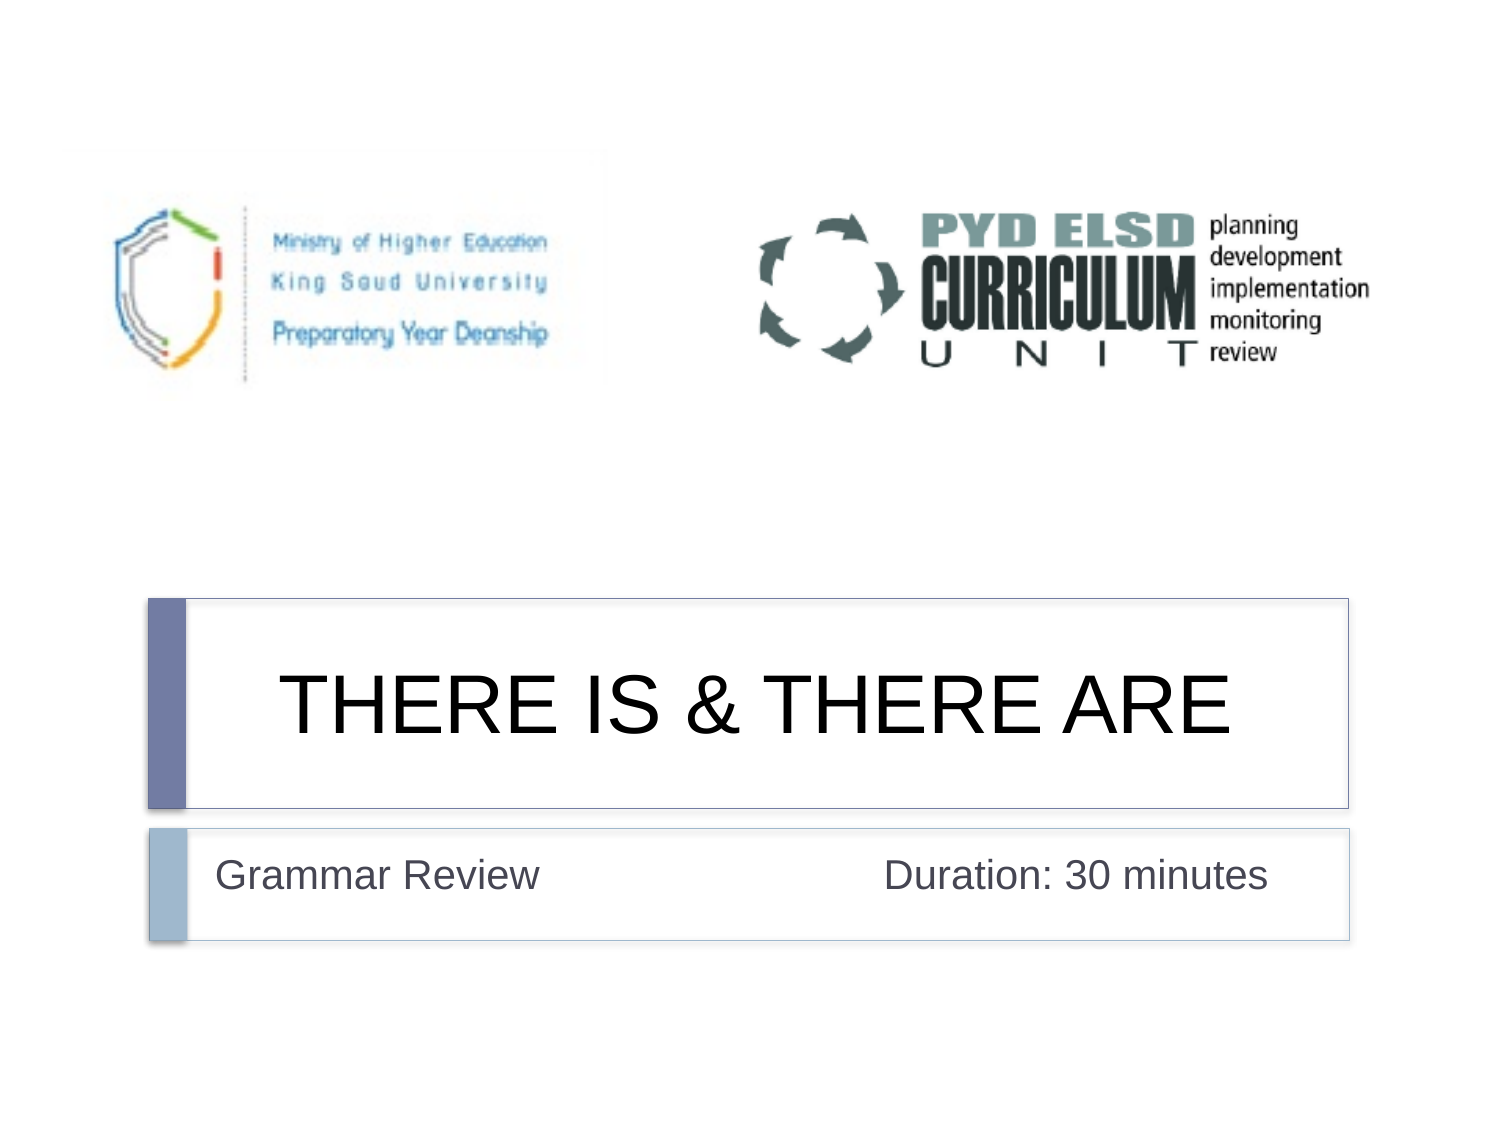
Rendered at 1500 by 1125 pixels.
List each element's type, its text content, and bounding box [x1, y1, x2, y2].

picture [737, 162, 1385, 391]
subtitle Grammar Review Duration: 30 minutes [200, 840, 1325, 929]
title THERE IS & THERE ARE [150, 600, 1363, 800]
picture [62, 149, 613, 401]
